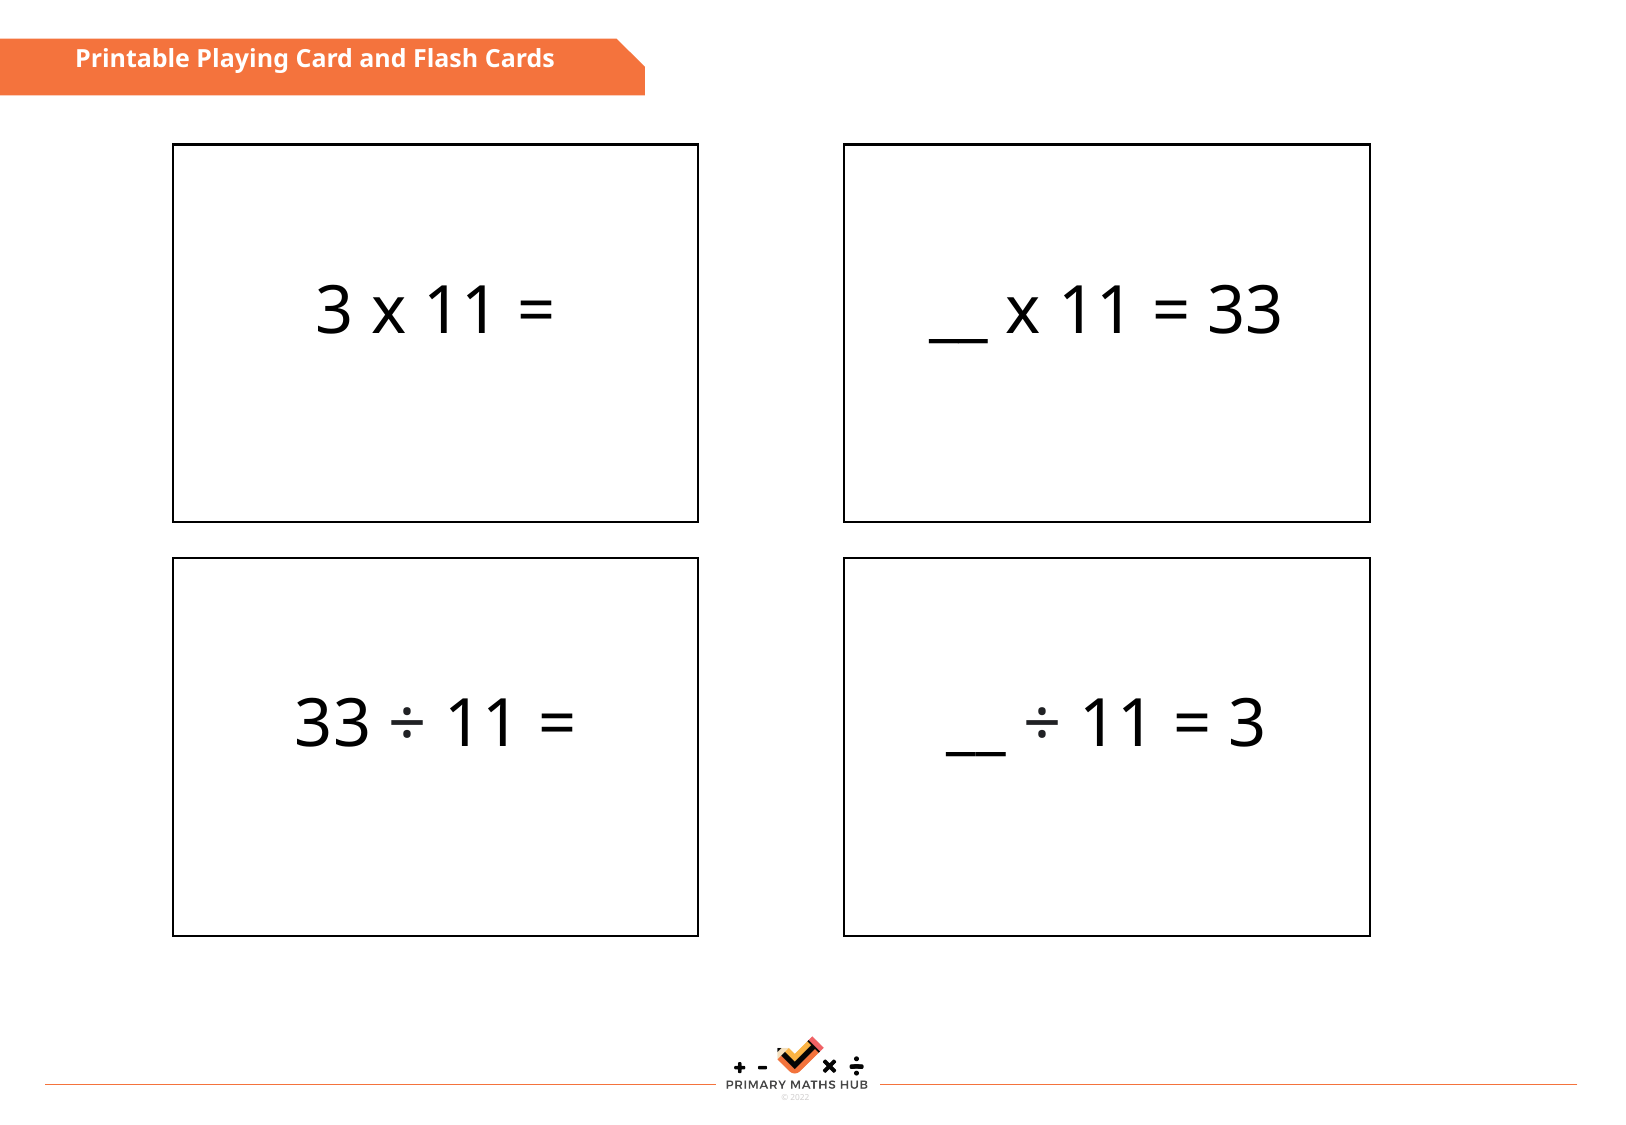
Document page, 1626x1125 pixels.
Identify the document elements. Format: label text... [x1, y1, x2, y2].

text_box Printable Playing Card and Flash Cards [0, 37, 646, 97]
text_box [172, 143, 699, 259]
text_box [843, 143, 1371, 523]
text_box __ ÷ 11 = 3 [844, 672, 1370, 768]
text_box [172, 557, 699, 672]
text_box [172, 355, 699, 523]
text_box 3 x 11 = [172, 259, 699, 355]
text_box 33 ÷ 11 = [172, 672, 699, 768]
text_box [843, 557, 1371, 937]
text_box © 2022 [720, 1084, 870, 1110]
text_box [172, 768, 699, 937]
text_box __ x 11 = 33 [844, 259, 1370, 355]
picture [722, 1034, 872, 1094]
